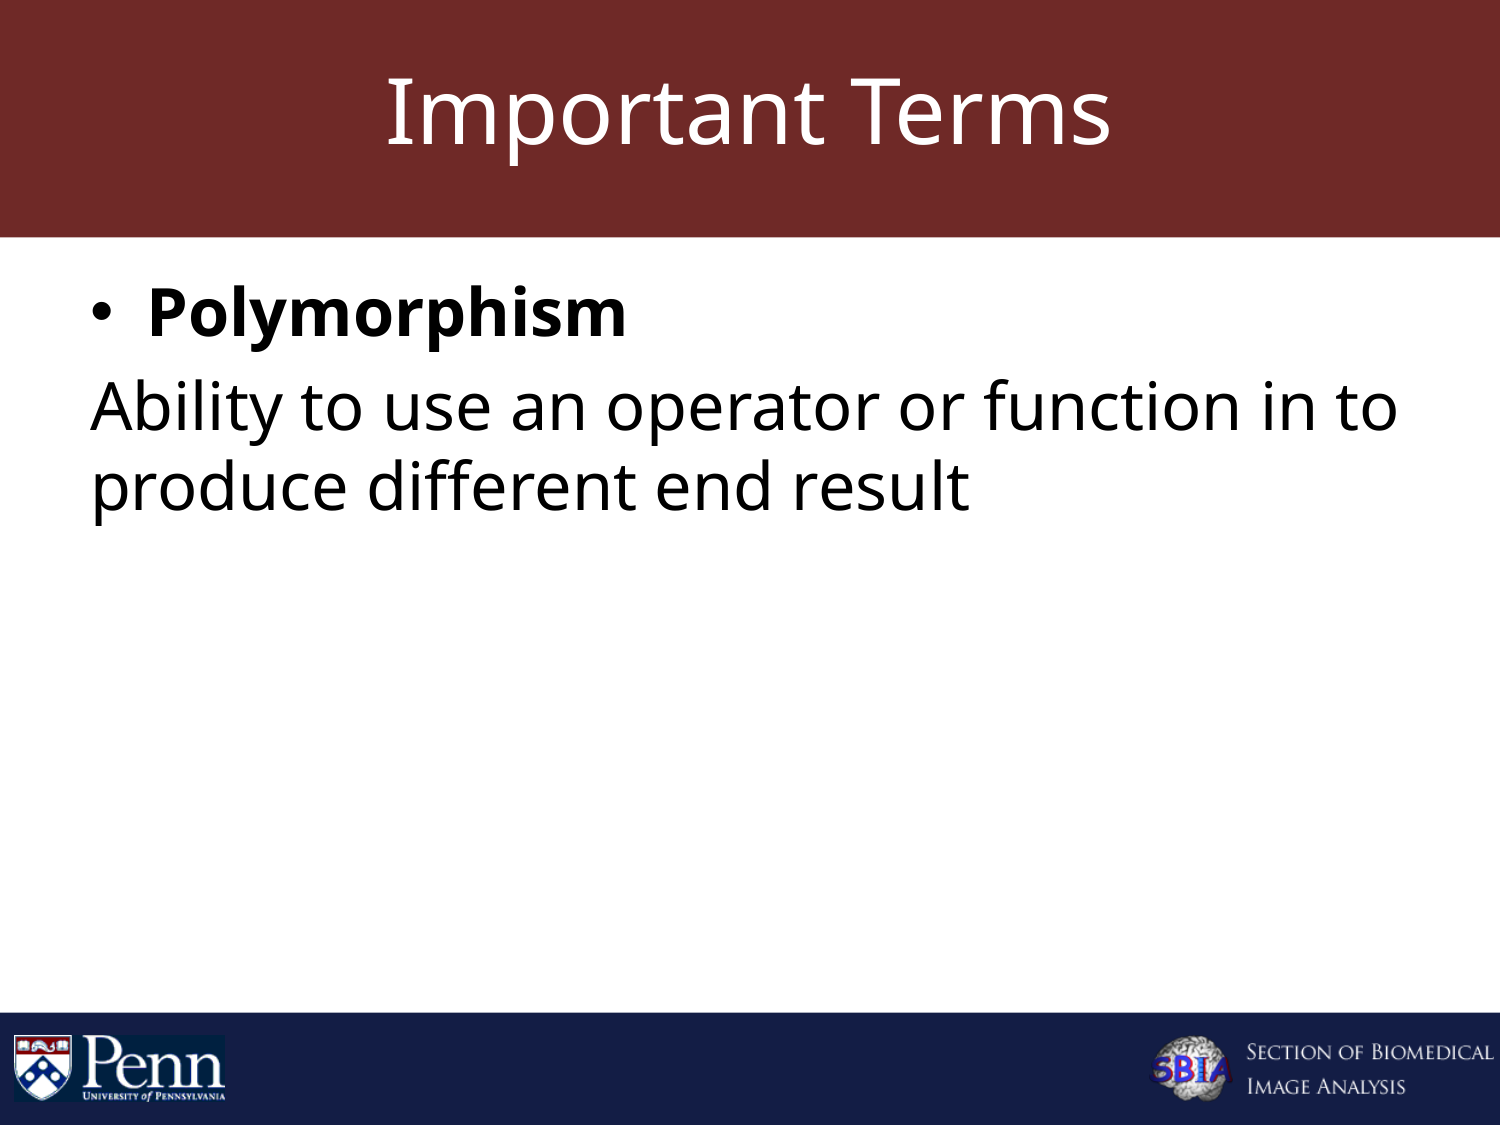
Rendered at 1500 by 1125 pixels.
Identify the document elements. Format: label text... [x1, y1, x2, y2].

picture [14, 1035, 225, 1102]
list Polymorphism Ability to use an operator or function in to produce different end result [75, 262, 1425, 1013]
picture [1149, 1034, 1494, 1103]
title Important Terms [75, 45, 1425, 238]
